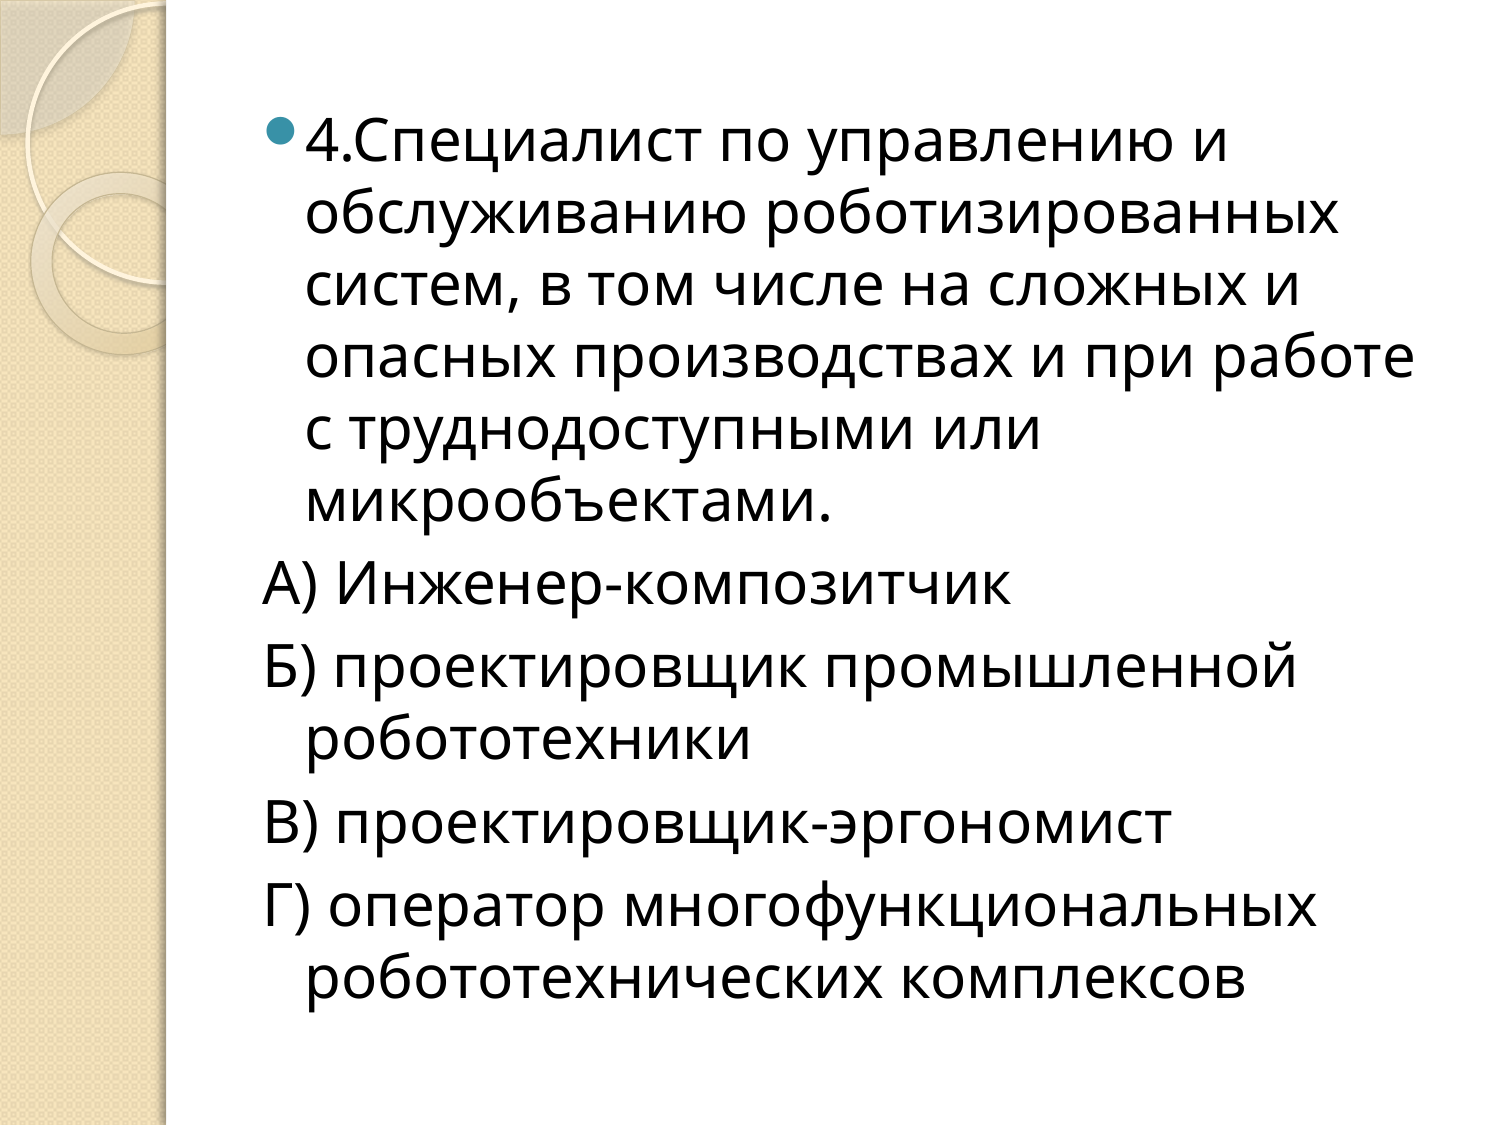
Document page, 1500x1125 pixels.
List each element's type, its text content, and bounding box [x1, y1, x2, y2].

list 4.Специалист по управлению и обслуживанию роботизированных систем, в том числе на сложных и опасных производствах и при работе с труднодоступными или микрообъектами. А) Инженер-композитчик Б) проектировщик промышленной робототехники В) проектировщик-эргономист Г) оператор многофункциональных робототехнических комплексов [235, 93, 1466, 1025]
